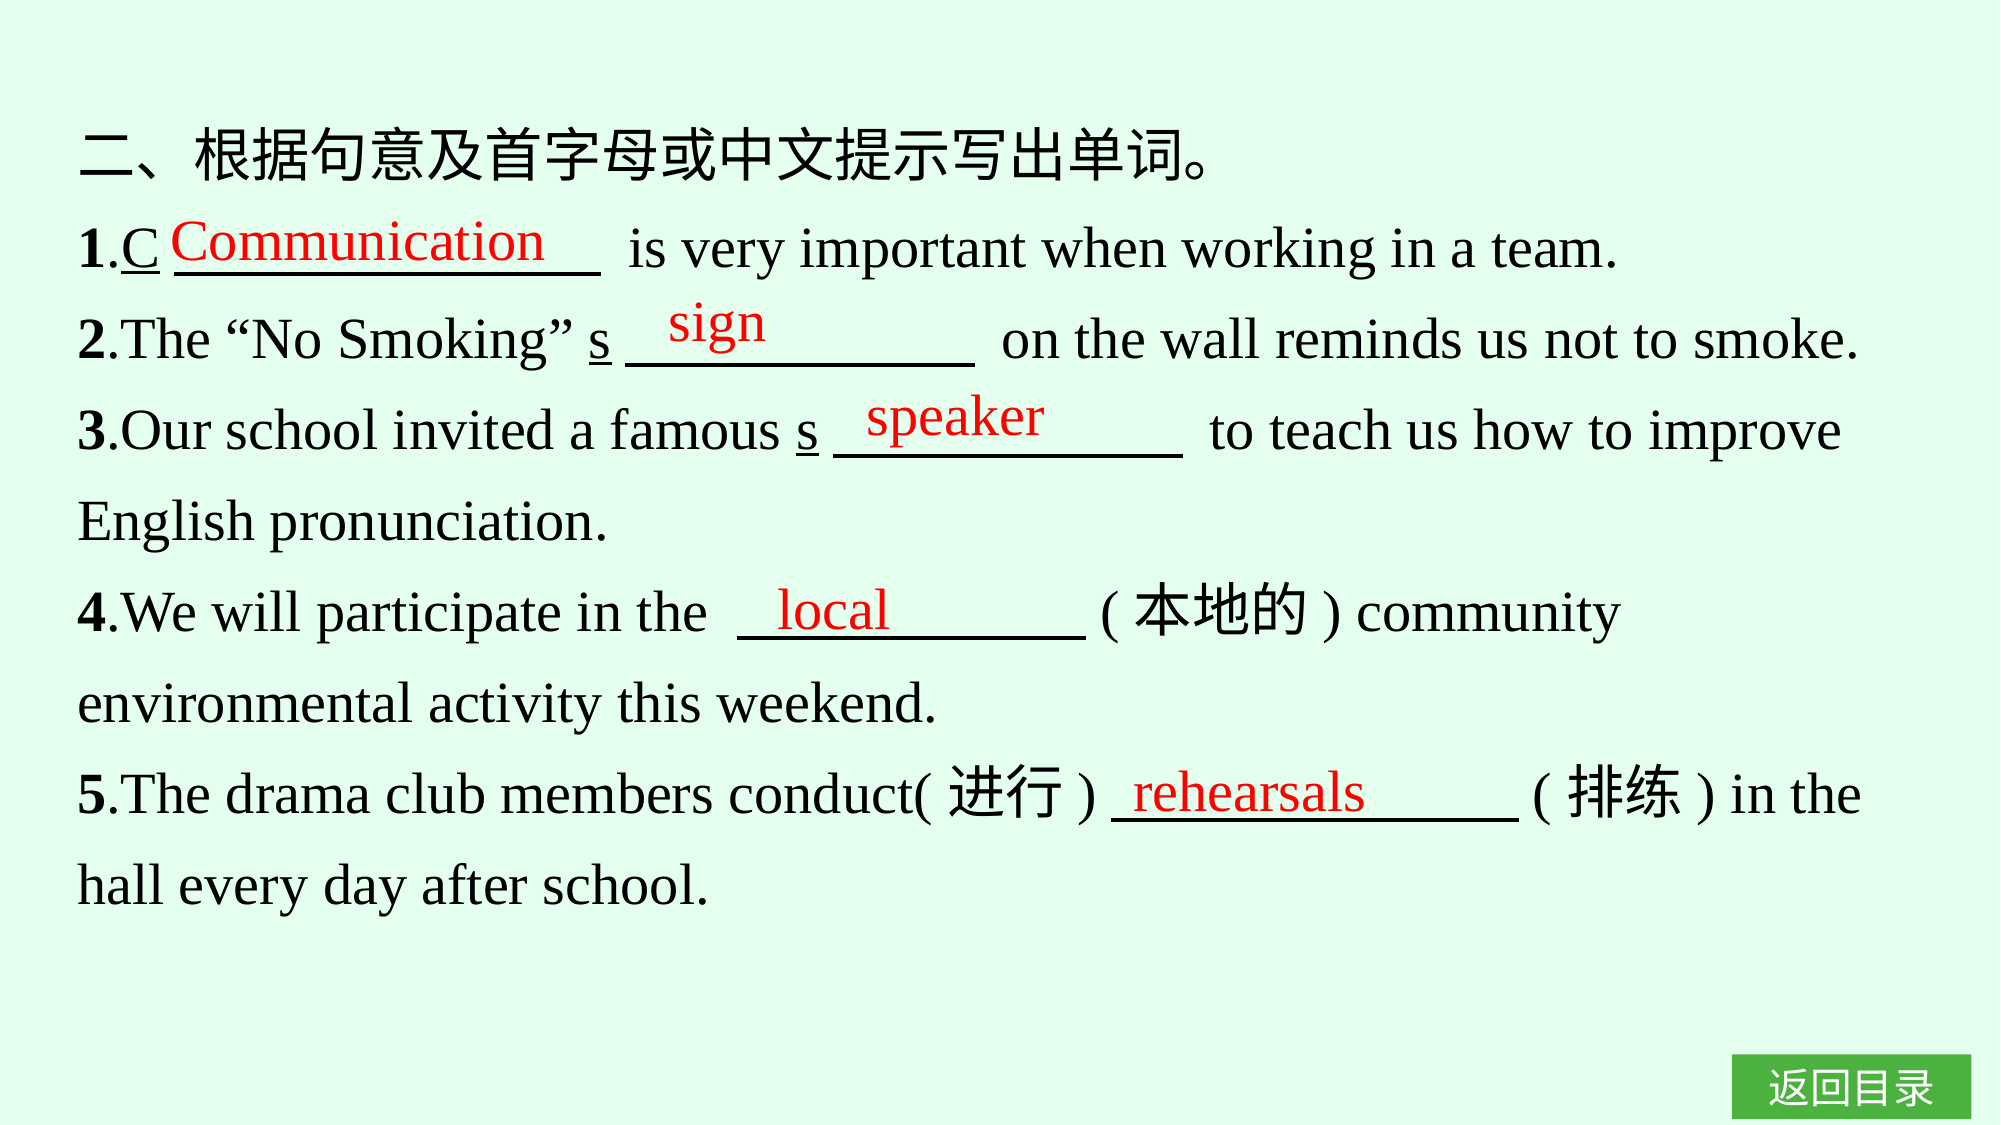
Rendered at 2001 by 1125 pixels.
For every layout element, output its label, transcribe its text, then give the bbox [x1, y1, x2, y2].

text_box local [762, 549, 978, 649]
text_box rehearsals [1118, 731, 1382, 831]
text_box Communication [155, 181, 561, 280]
text_box speaker [851, 355, 1060, 455]
text_box 二、根据句意及首字母或中文提示写出单词。 1.C is very important when working in a team. 2.The “No Smoking” s on the wall reminds us not to smoke. 3.Our school invited a famous s to teach us how to improve English pronunciation. 4.We will participate in the (本地的) community environmental activity this weekend. 5.The drama club members conduct(进行) (排练) in the hall every day after school. [62, 89, 1938, 924]
text_box sign [654, 261, 782, 361]
